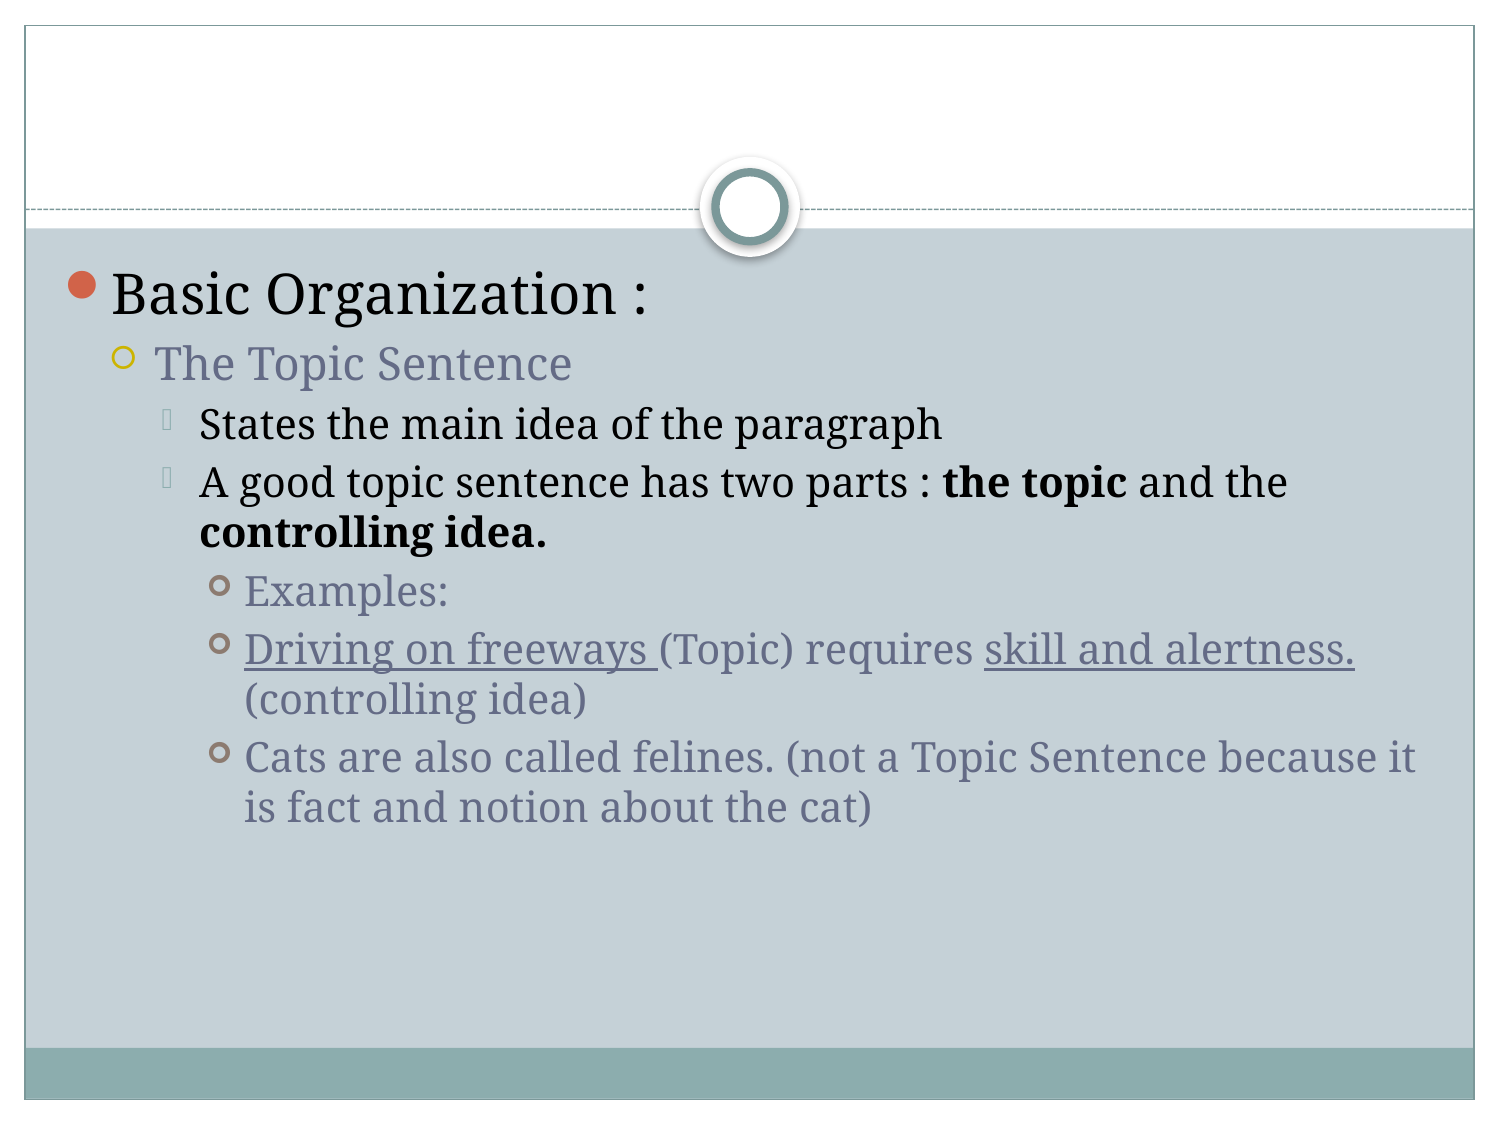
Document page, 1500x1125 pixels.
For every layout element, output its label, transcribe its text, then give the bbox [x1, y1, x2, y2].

list Basic Organization : The Topic Sentence States the main idea of the paragraph A good topic sentence has two parts : the topic and the controlling idea. Examples: Driving on freeways (Topic) requires skill and alertness. (controlling idea) Cats are also called felines. (not a Topic Sentence because it is fact and notion about the cat) [49, 250, 1445, 1001]
